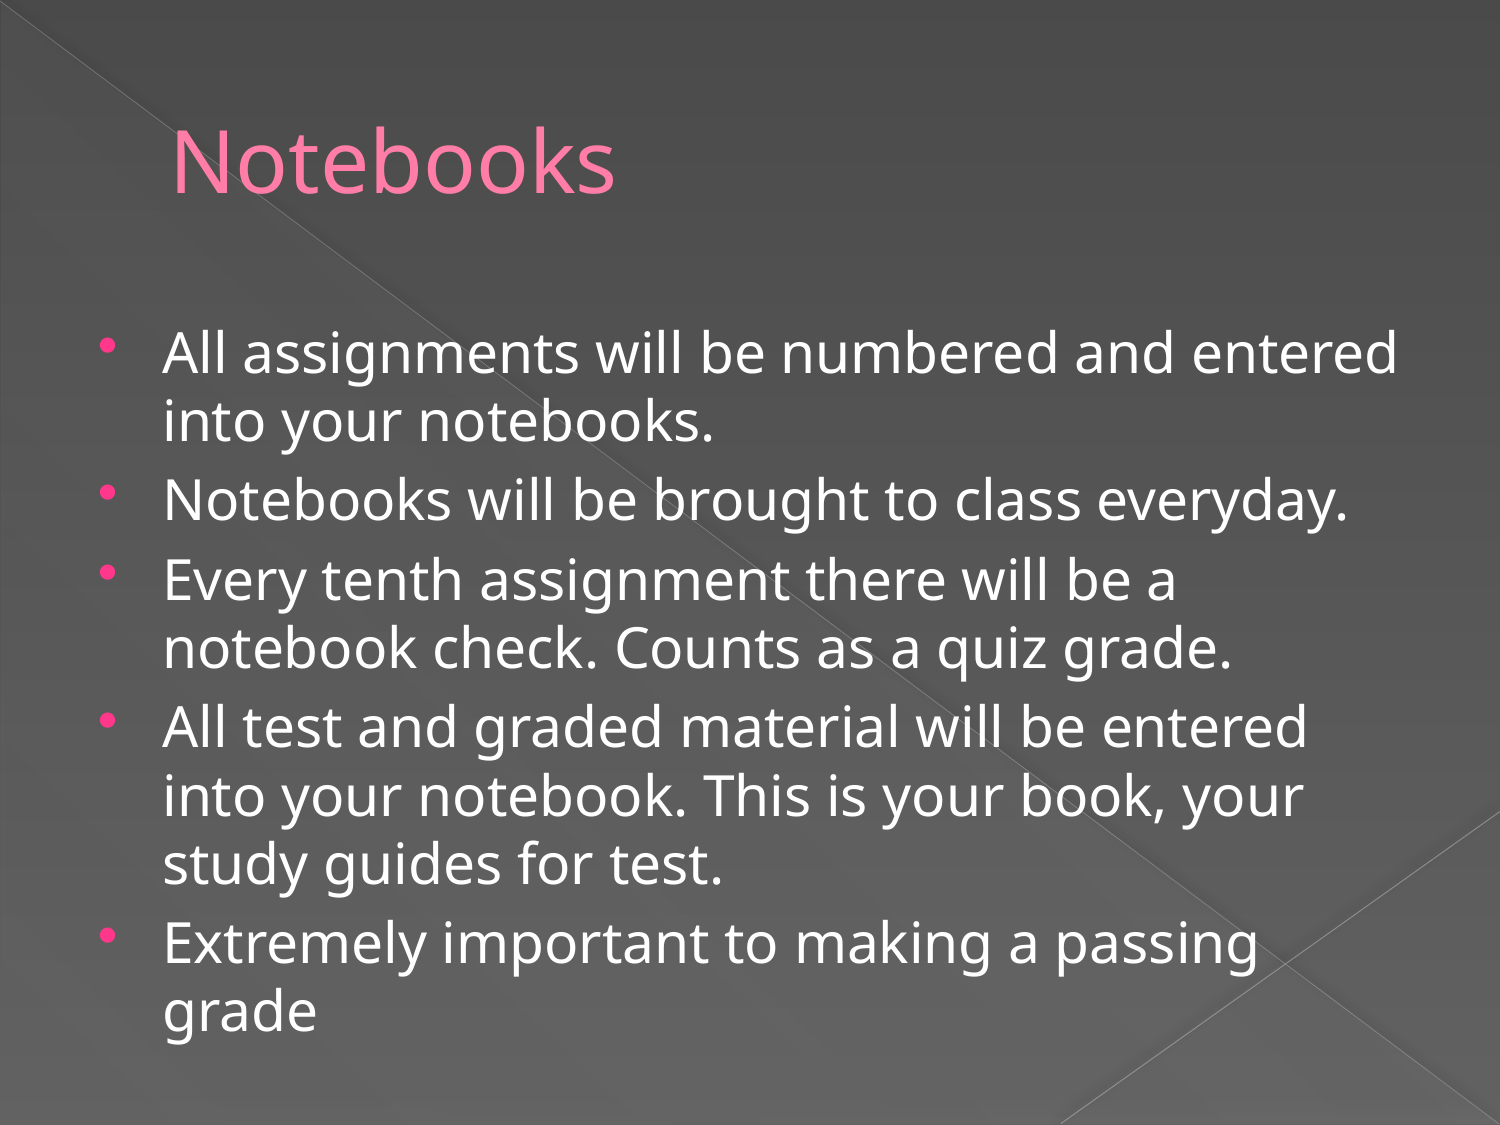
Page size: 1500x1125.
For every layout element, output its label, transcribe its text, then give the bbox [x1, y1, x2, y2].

list All assignments will be numbered and entered into your notebooks. Notebooks will be brought to class everyday. Every tenth assignment there will be a notebook check. Counts as a quiz grade. All test and graded material will be entered into your notebook. This is your book, your study guides for test. Extremely important to making a passing grade [74, 308, 1426, 1060]
title Notebooks [75, 43, 1425, 274]
